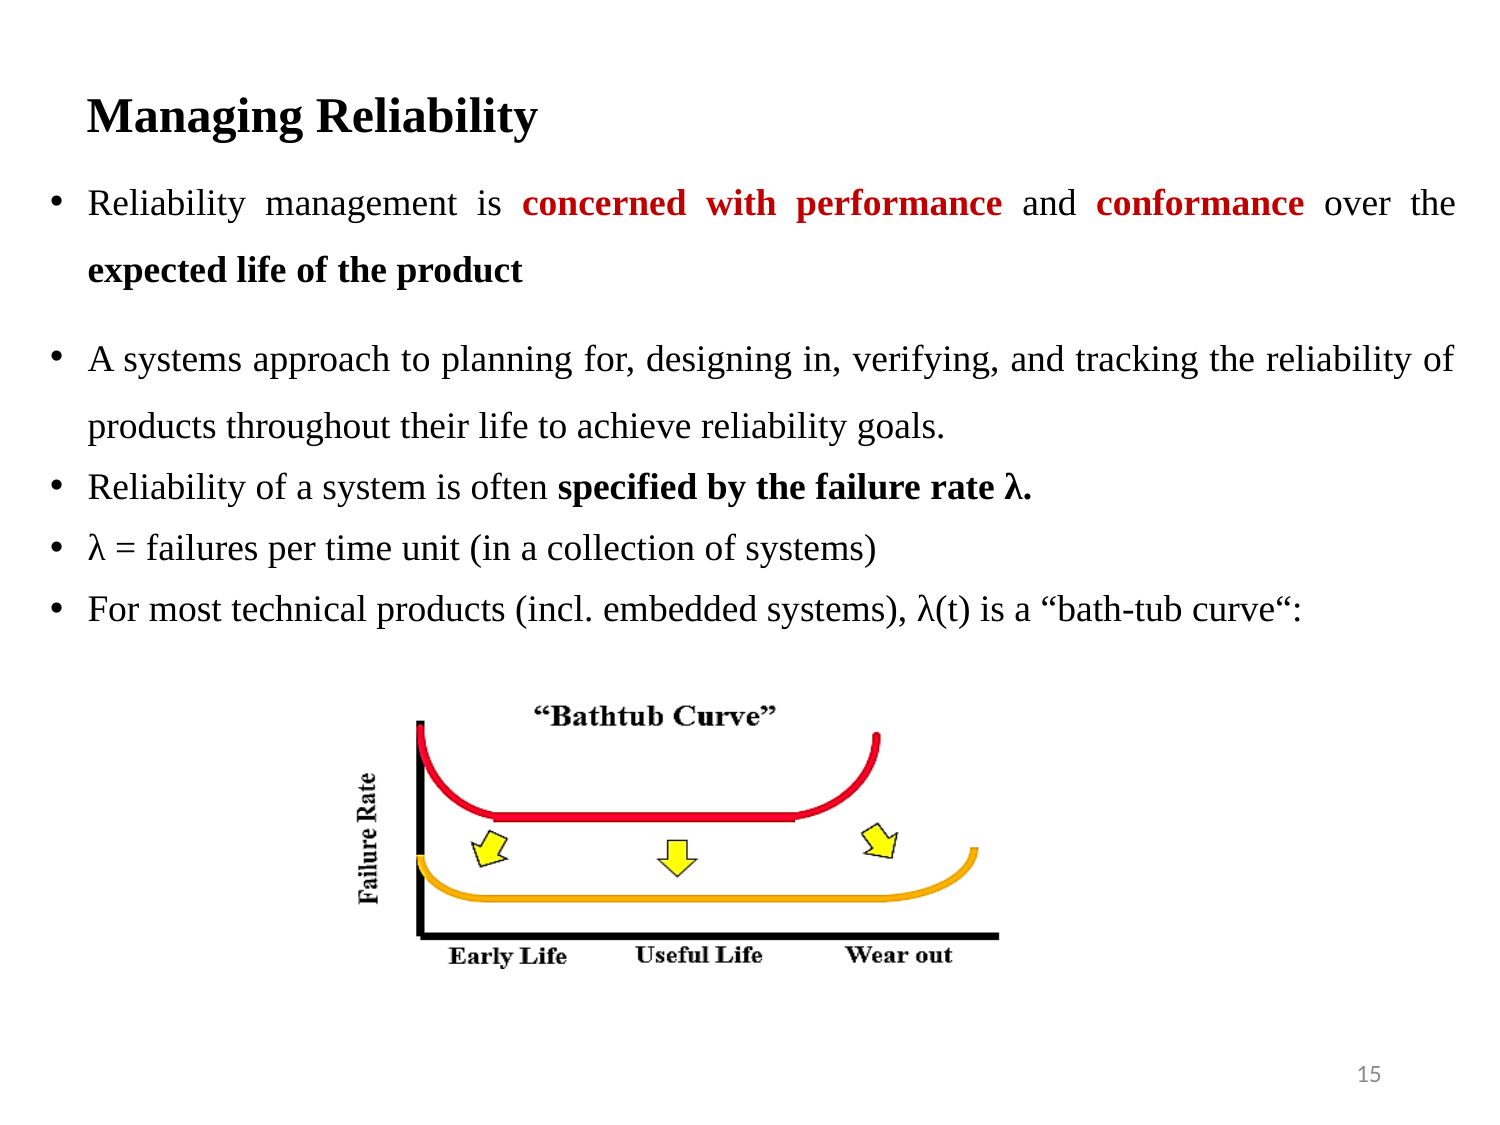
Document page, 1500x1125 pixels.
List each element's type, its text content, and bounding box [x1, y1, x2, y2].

slide_number 15 [1059, 1042, 1397, 1103]
title Managing Reliability [71, 85, 1366, 147]
picture [342, 697, 1002, 969]
list Reliability management is concerned with performance and conformance over the expected life of the product A systems approach to planning for, designing in, verifying, and tracking the reliability of products throughout their life to achieve reliability goals. Reliability of a system is often specified by the failure rate λ. λ = failures per time unit (in a collection of systems) For most technical products (incl. embedded systems), λ(t) is a “bath-tub curve“: [34, 147, 1472, 1043]
